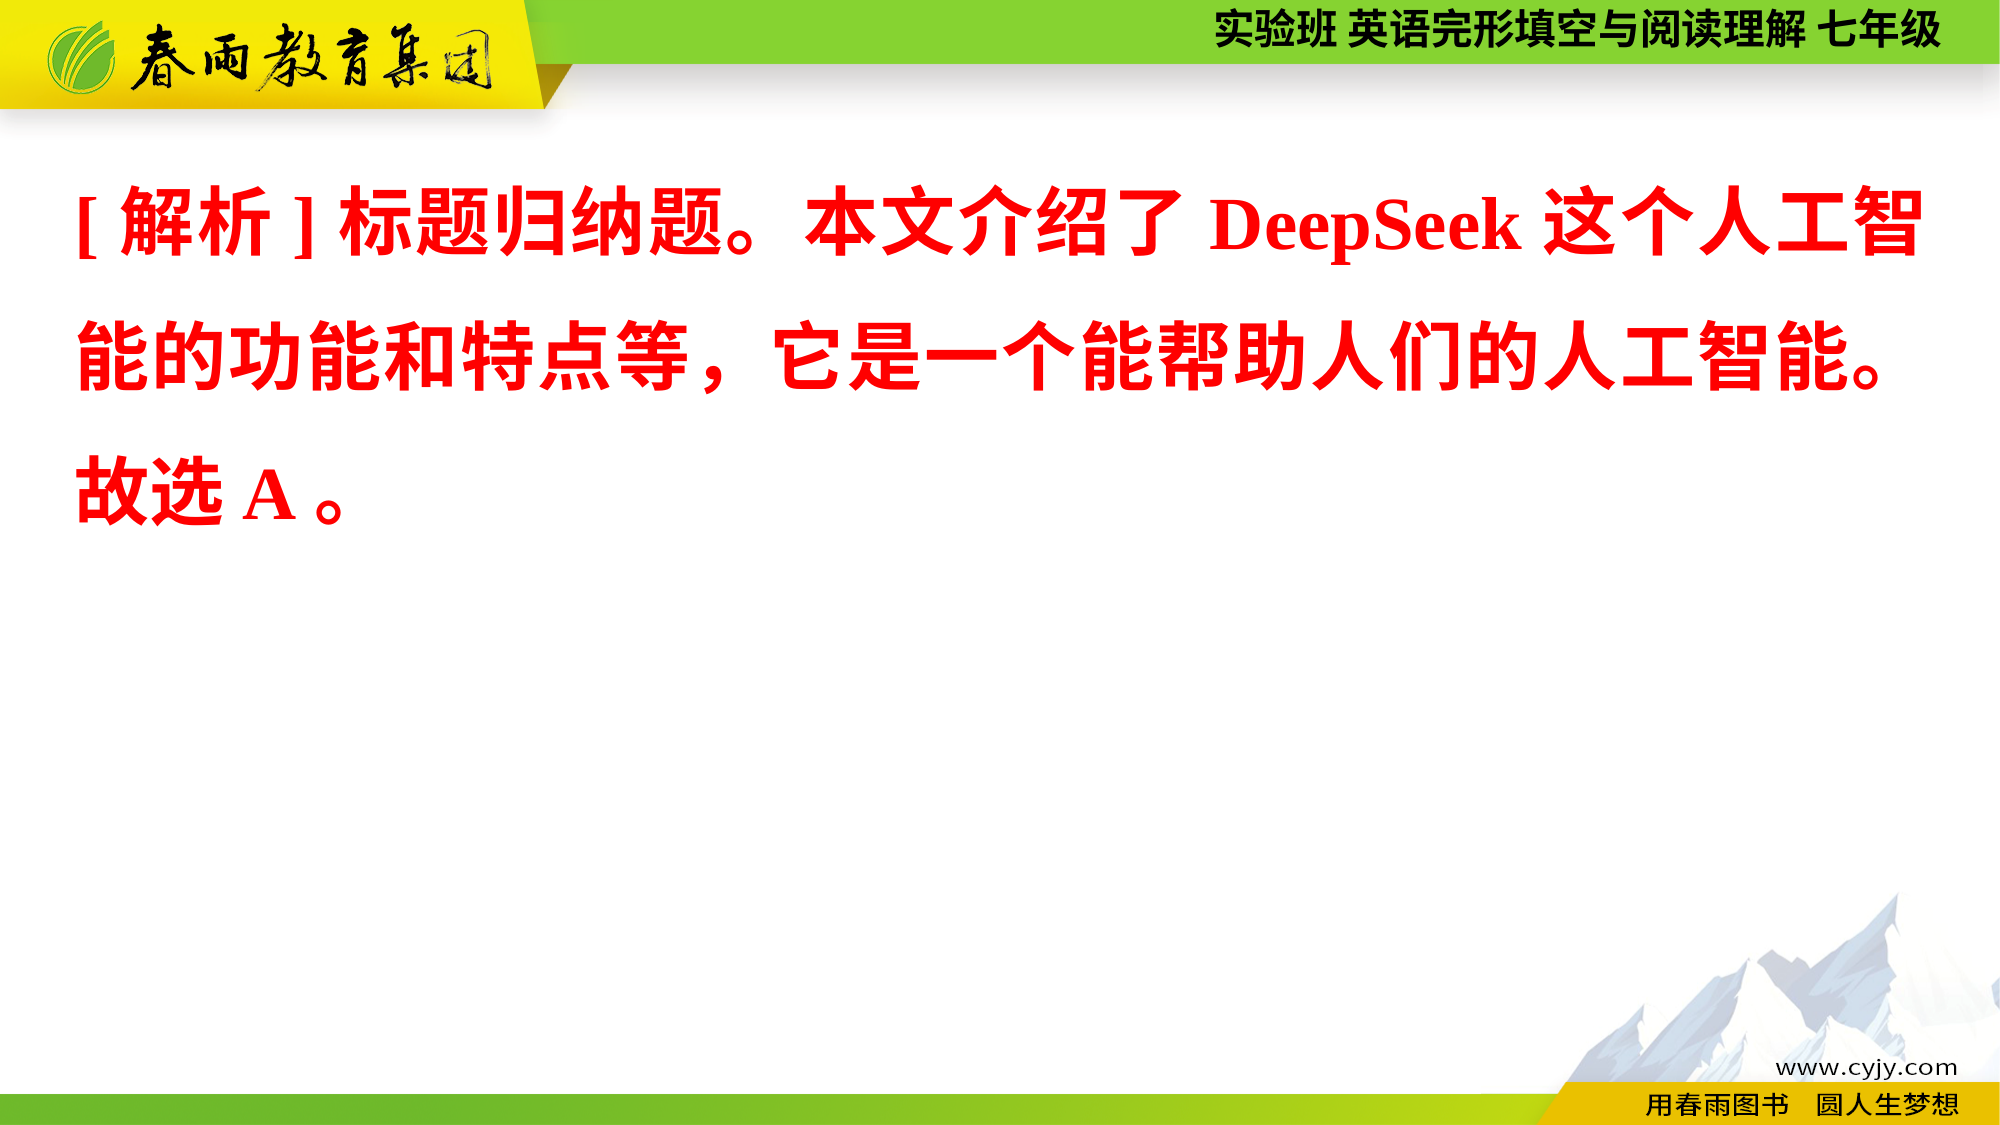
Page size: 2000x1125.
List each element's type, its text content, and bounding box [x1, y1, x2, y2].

picture [0, 0, 2000, 1125]
list [解析]标题归纳题。本文介绍了DeepSeek这个人工智能的功能和特点等，它是一个能帮助人们的人工智能。故选A。 [59, 122, 1944, 530]
